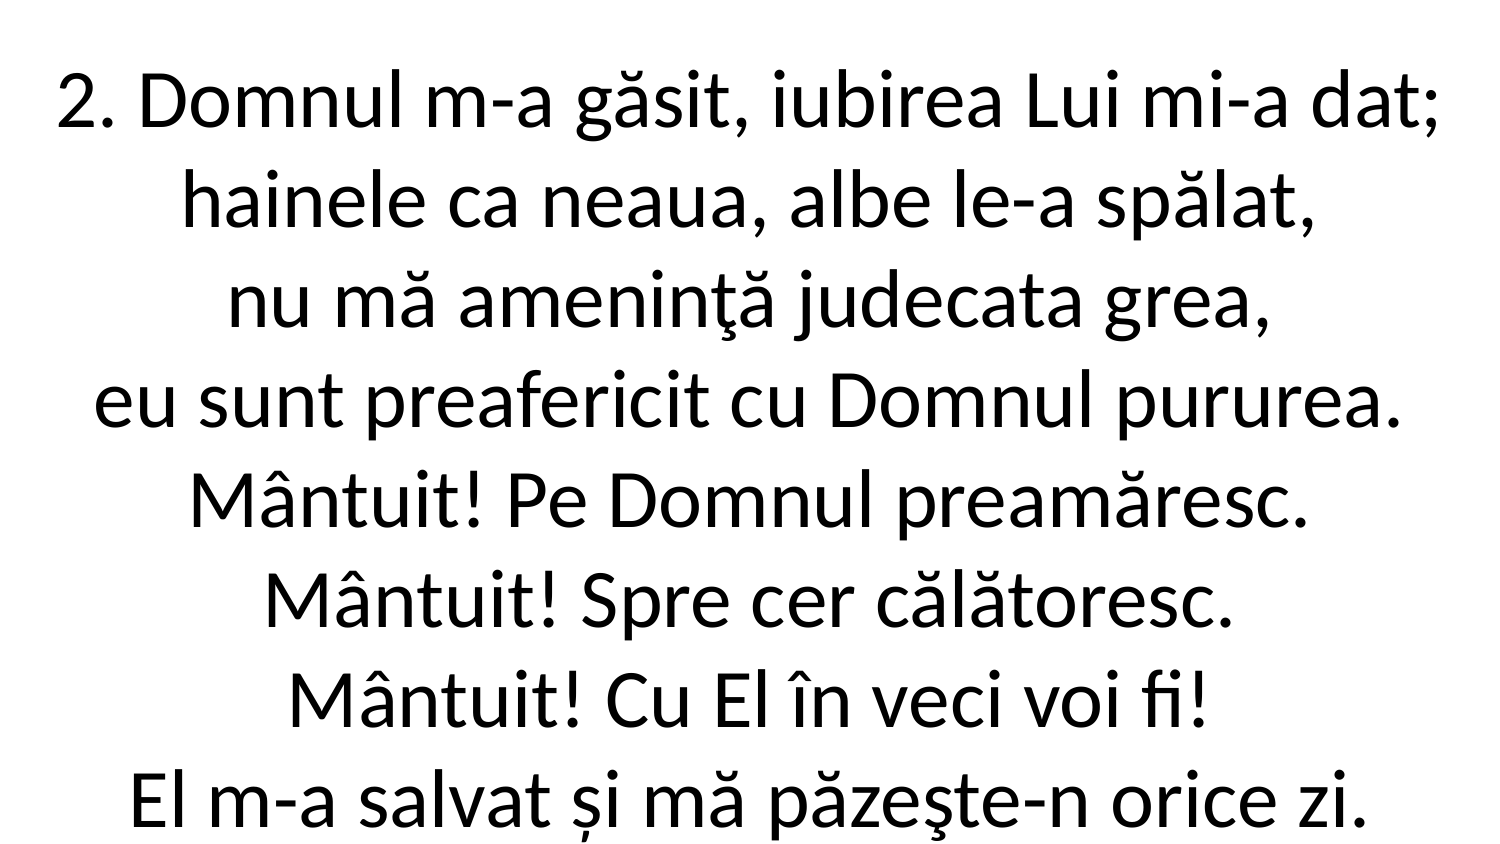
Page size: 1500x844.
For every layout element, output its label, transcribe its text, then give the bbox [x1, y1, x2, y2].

text_box 2. Domnul m-a găsit, iubirea Lui mi-a dat; hainele ca neaua, albe le-a spălat, nu mă ameninţă judecata grea, eu sunt preafericit cu Domnul pururea. Mântuit! Pe Domnul preamăresc. Mântuit! Spre cer călătoresc. Mântuit! Cu El în veci voi fi! El m-a salvat și mă păzeşte-n orice zi. [40, 0, 1460, 844]
